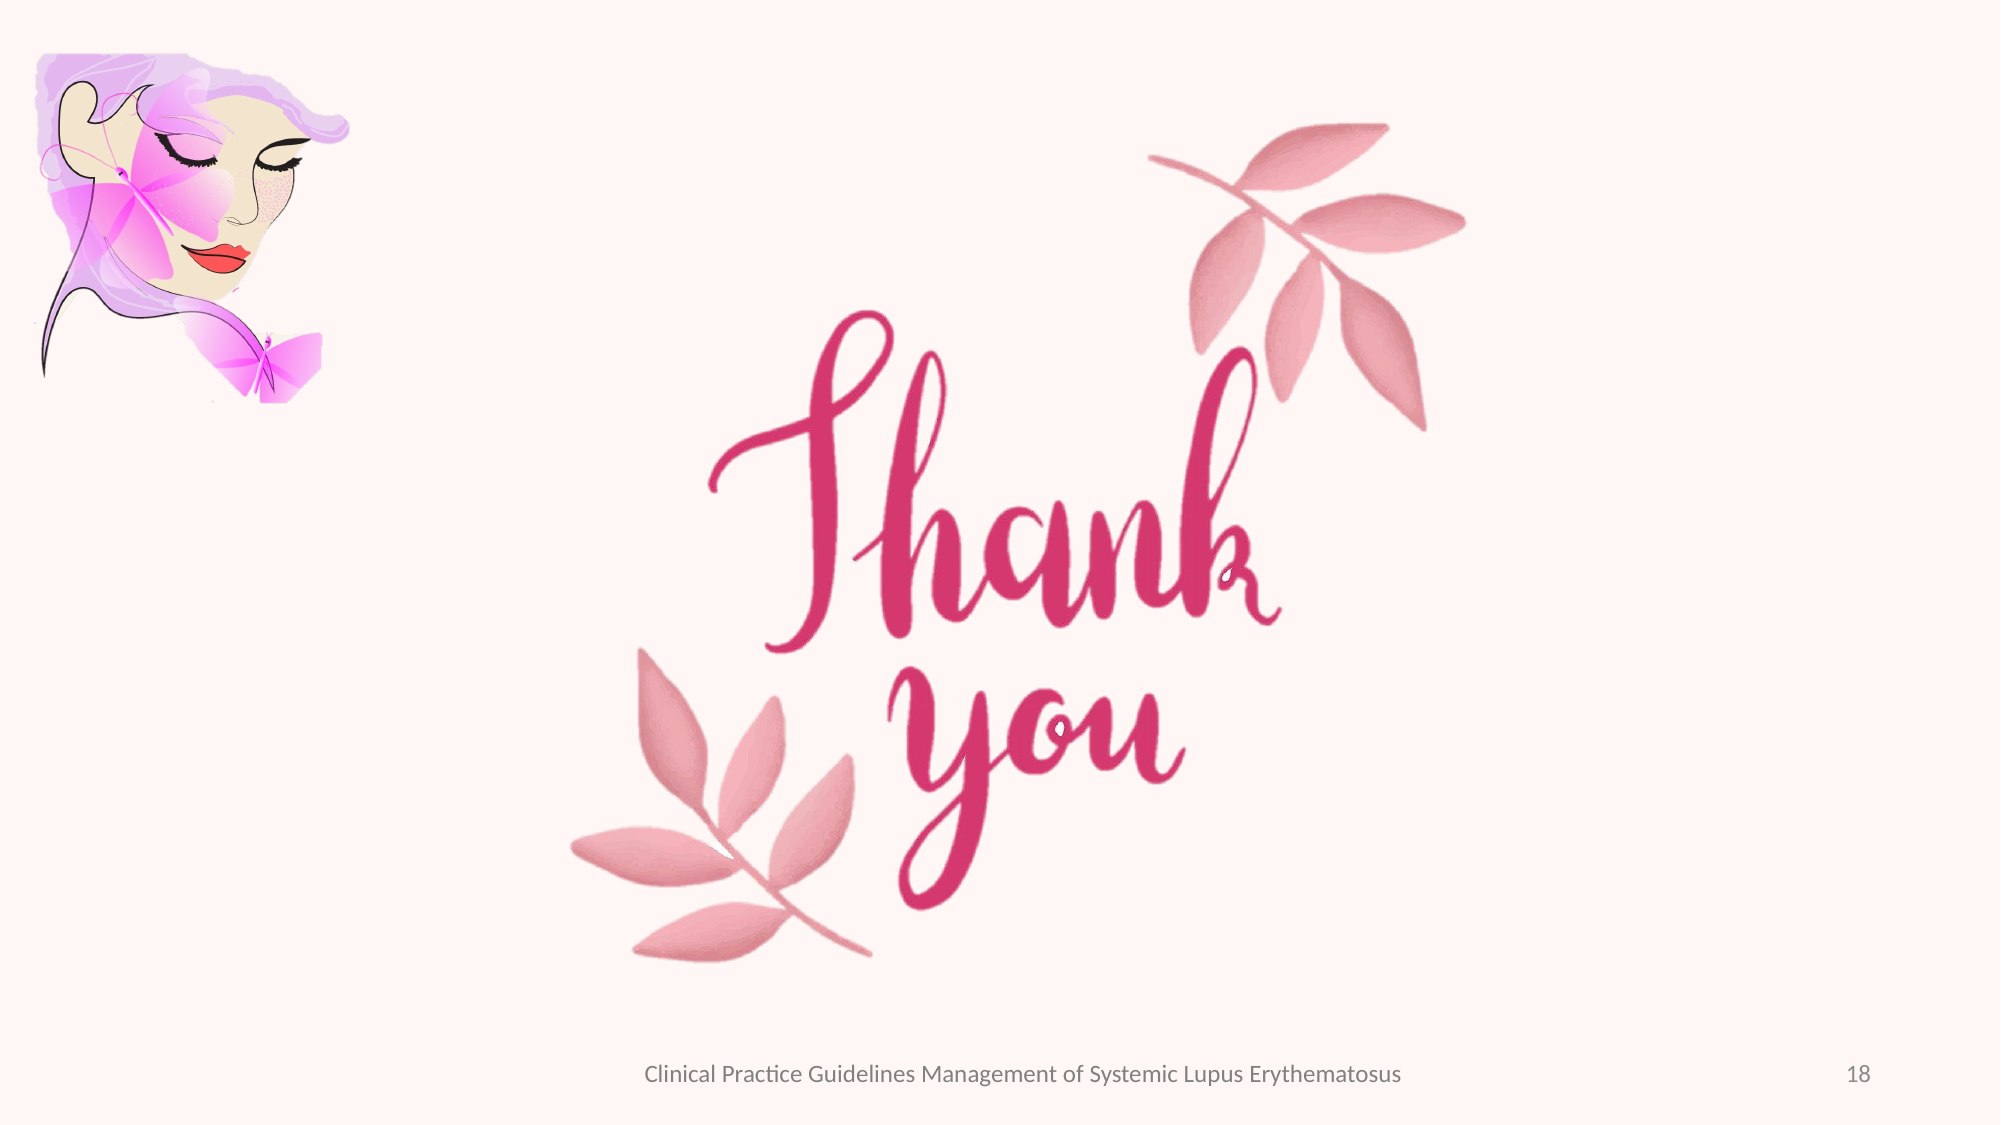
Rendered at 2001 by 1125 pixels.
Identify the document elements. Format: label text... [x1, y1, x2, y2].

slide_number 18 [1436, 1042, 1887, 1103]
picture [0, 10, 388, 450]
picture [466, 0, 1551, 1085]
